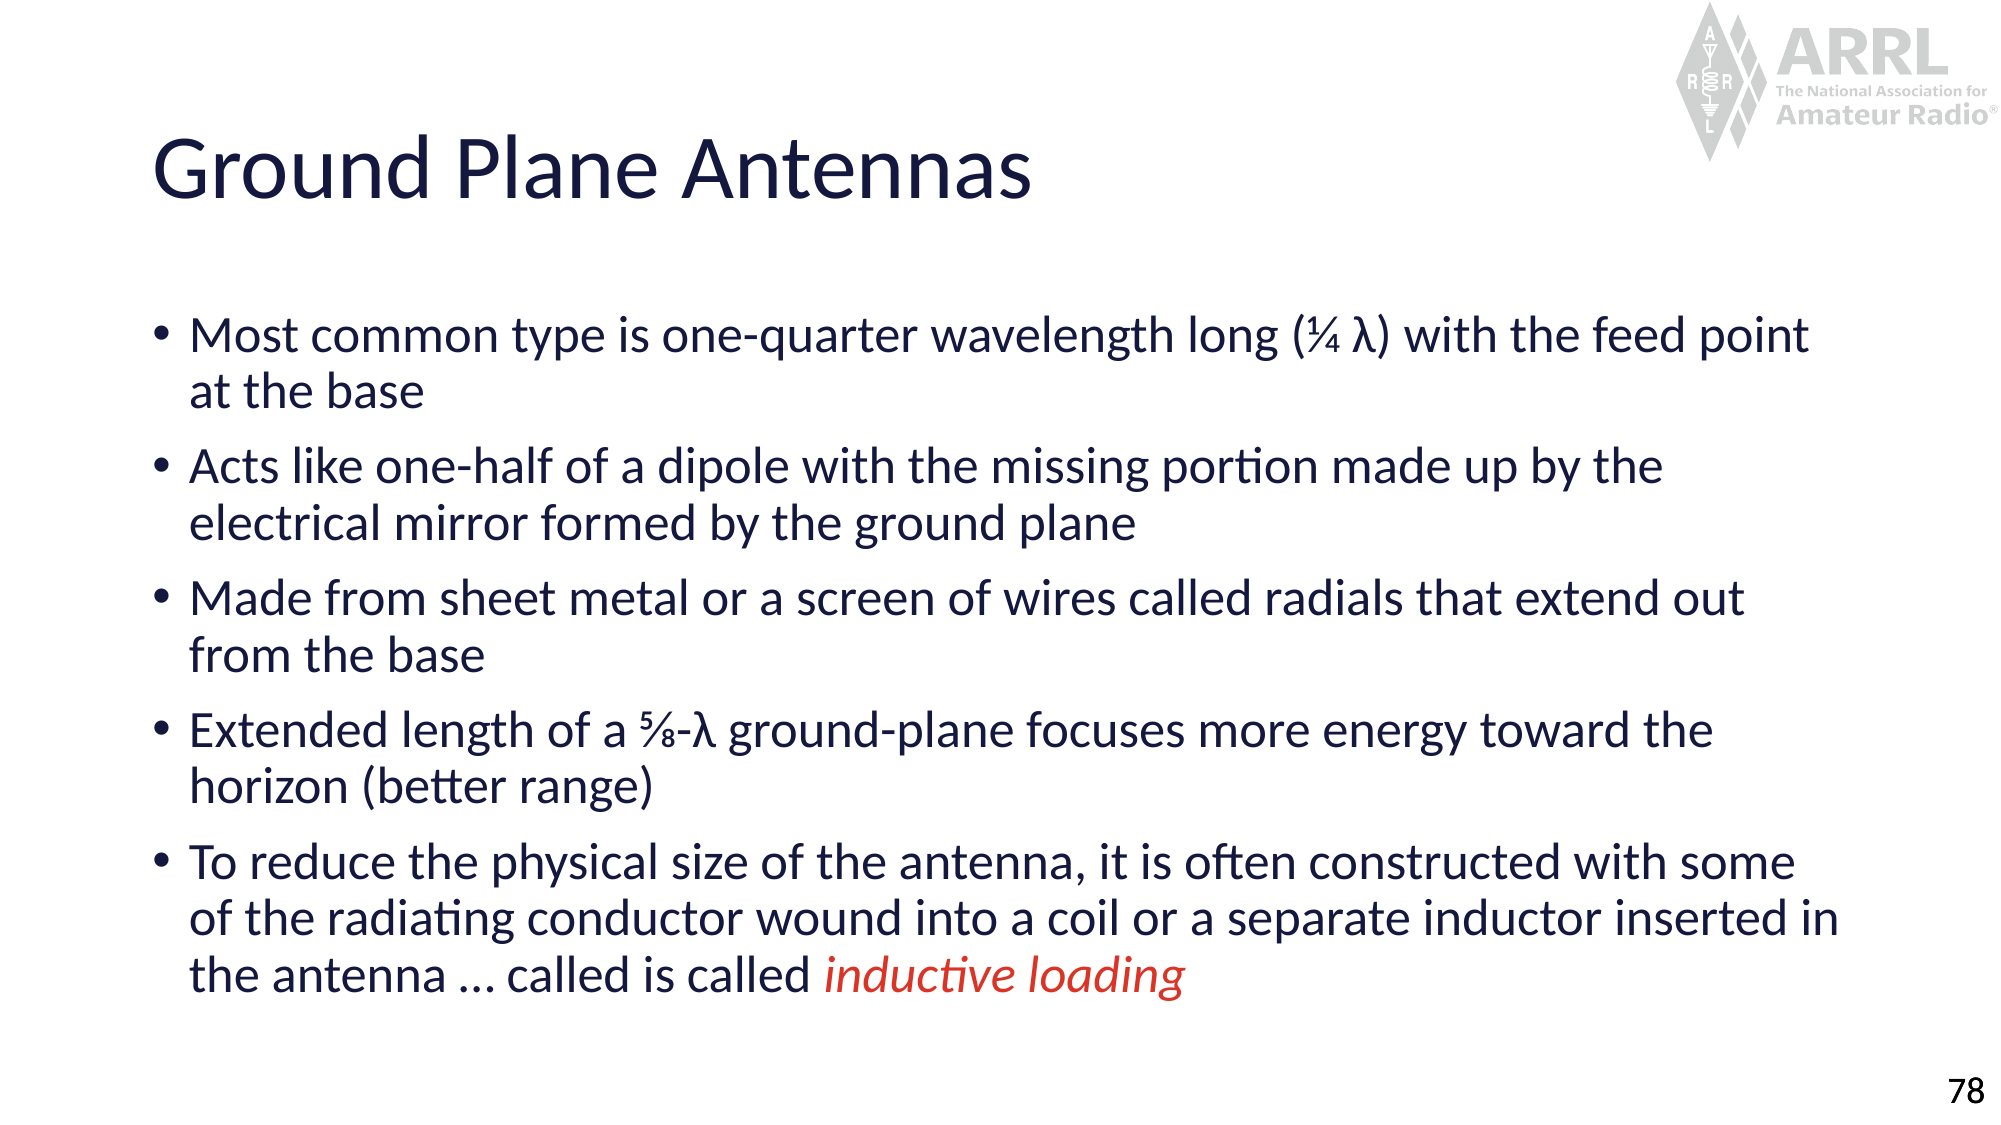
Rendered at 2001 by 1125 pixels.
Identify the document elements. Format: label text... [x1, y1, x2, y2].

title Ground Plane Antennas [137, 59, 1863, 278]
list Most common type is one-quarter wavelength long (1⁄4 λ) with the feed point at the base Acts like one-half of a dipole with the missing portion made up by the electrical mirror formed by the ground plane Made from sheet metal or a screen of wires called radials that extend out from the base Extended length of a 5⁄8-λ ground-plane focuses more energy toward the horizon (better range) To reduce the physical size of the antenna, it is often constructed with some of the radiating conductor wound into a coil or a separate inductor inserted in the antenna … called is called inductive loading [137, 299, 1863, 1014]
picture [1674, 0, 2000, 164]
